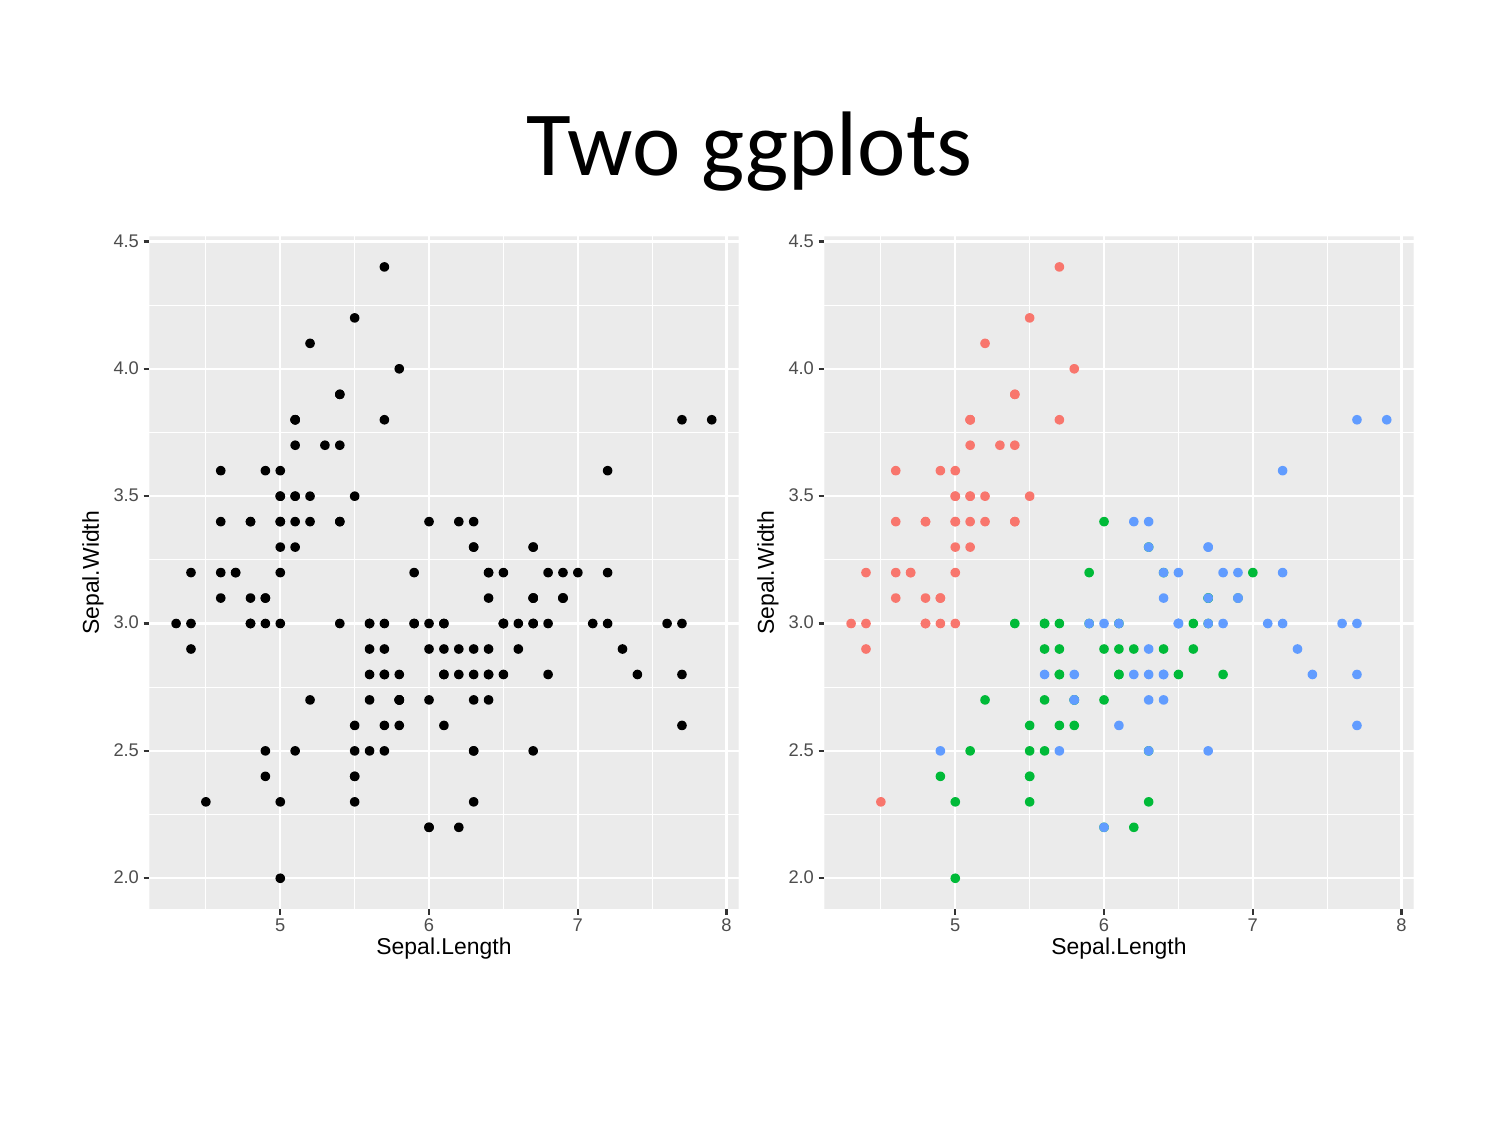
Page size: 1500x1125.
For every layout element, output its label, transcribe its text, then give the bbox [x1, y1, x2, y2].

title Two ggplots [75, 45, 1425, 224]
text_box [74, 224, 748, 976]
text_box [749, 224, 1426, 976]
